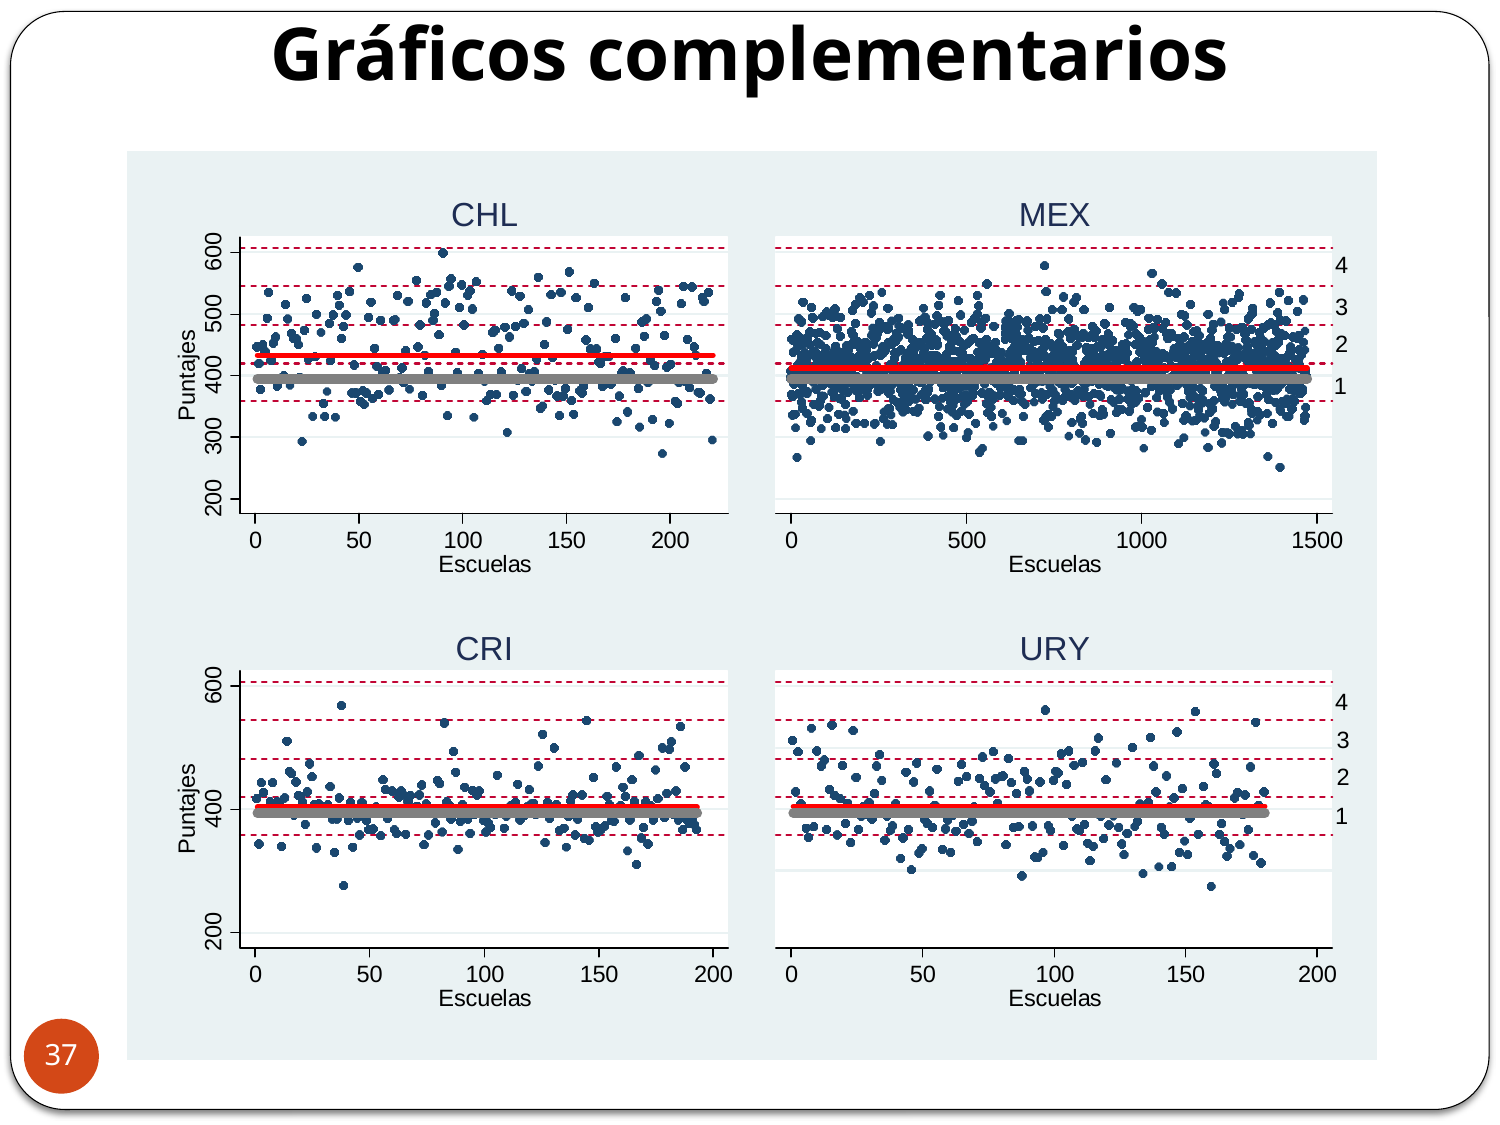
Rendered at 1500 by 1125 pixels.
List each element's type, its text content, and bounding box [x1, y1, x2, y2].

text_box Gráficos complementarios [112, 0, 1388, 103]
picture [112, 136, 1391, 1075]
slide_number 37 [23, 1018, 99, 1094]
